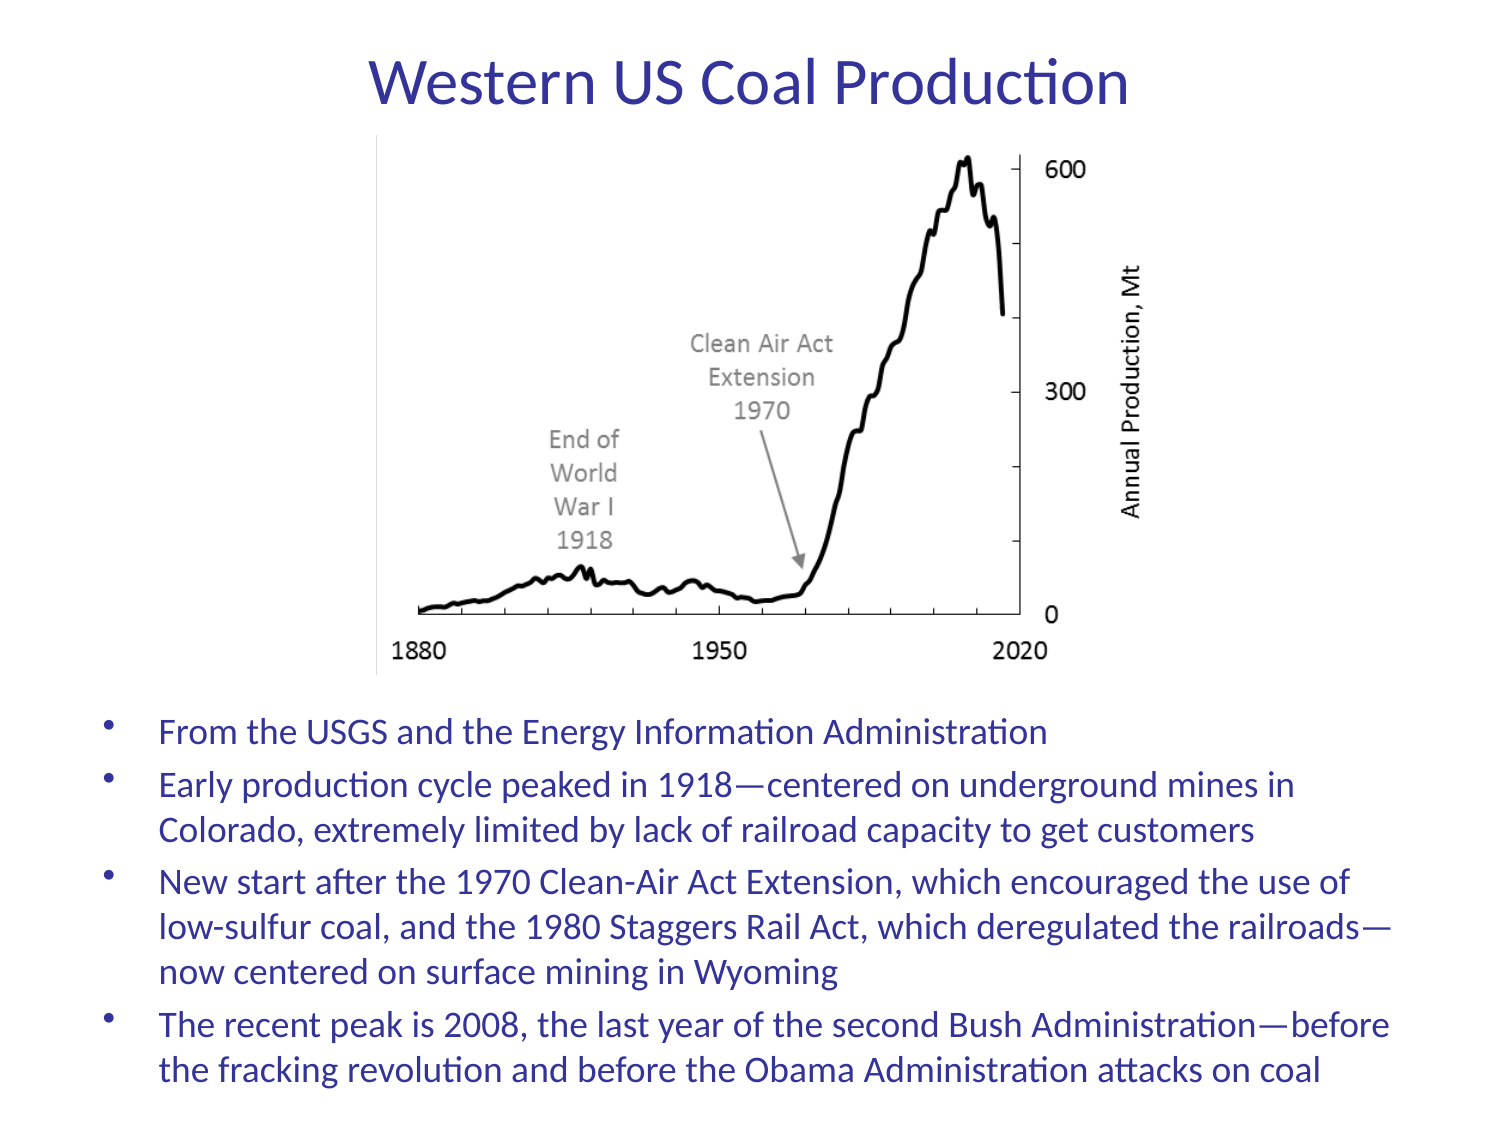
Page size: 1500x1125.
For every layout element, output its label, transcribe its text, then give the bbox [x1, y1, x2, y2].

title Western US Coal Production [75, 37, 1425, 118]
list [374, 135, 1151, 676]
list From the USGS and the Energy Information Administration Early production cycle peaked in 1918—centered on underground mines in Colorado, extremely limited by lack of railroad capacity to get customers New start after the 1970 Clean-Air Act Extension, which encouraged the use of low-sulfur coal, and the 1980 Staggers Rail Act, which deregulated the railroads—now centered on surface mining in Wyoming The recent peak is 2008, the last year of the second Bush Administration—before the fracking revolution and before the Obama Administration attacks on coal [87, 699, 1438, 1100]
